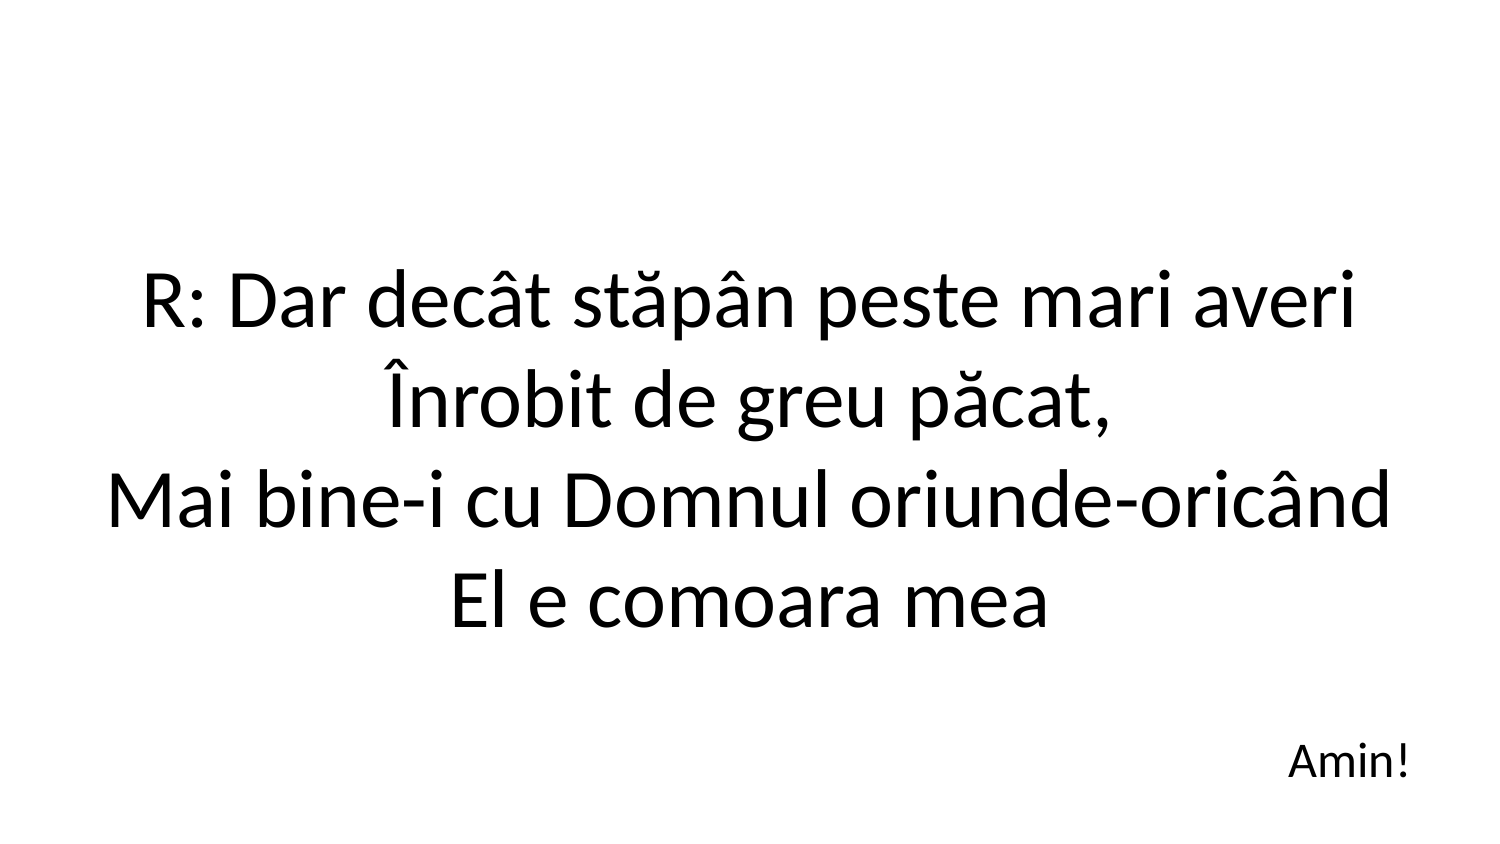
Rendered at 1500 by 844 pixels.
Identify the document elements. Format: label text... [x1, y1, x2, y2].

text_box Amin! [1273, 674, 1427, 795]
text_box R: Dar decât stăpân peste mari averi Înrobit de greu păcat, Mai bine-i cu Domnul oriunde-oricând El e comoara mea [90, 192, 1410, 652]
